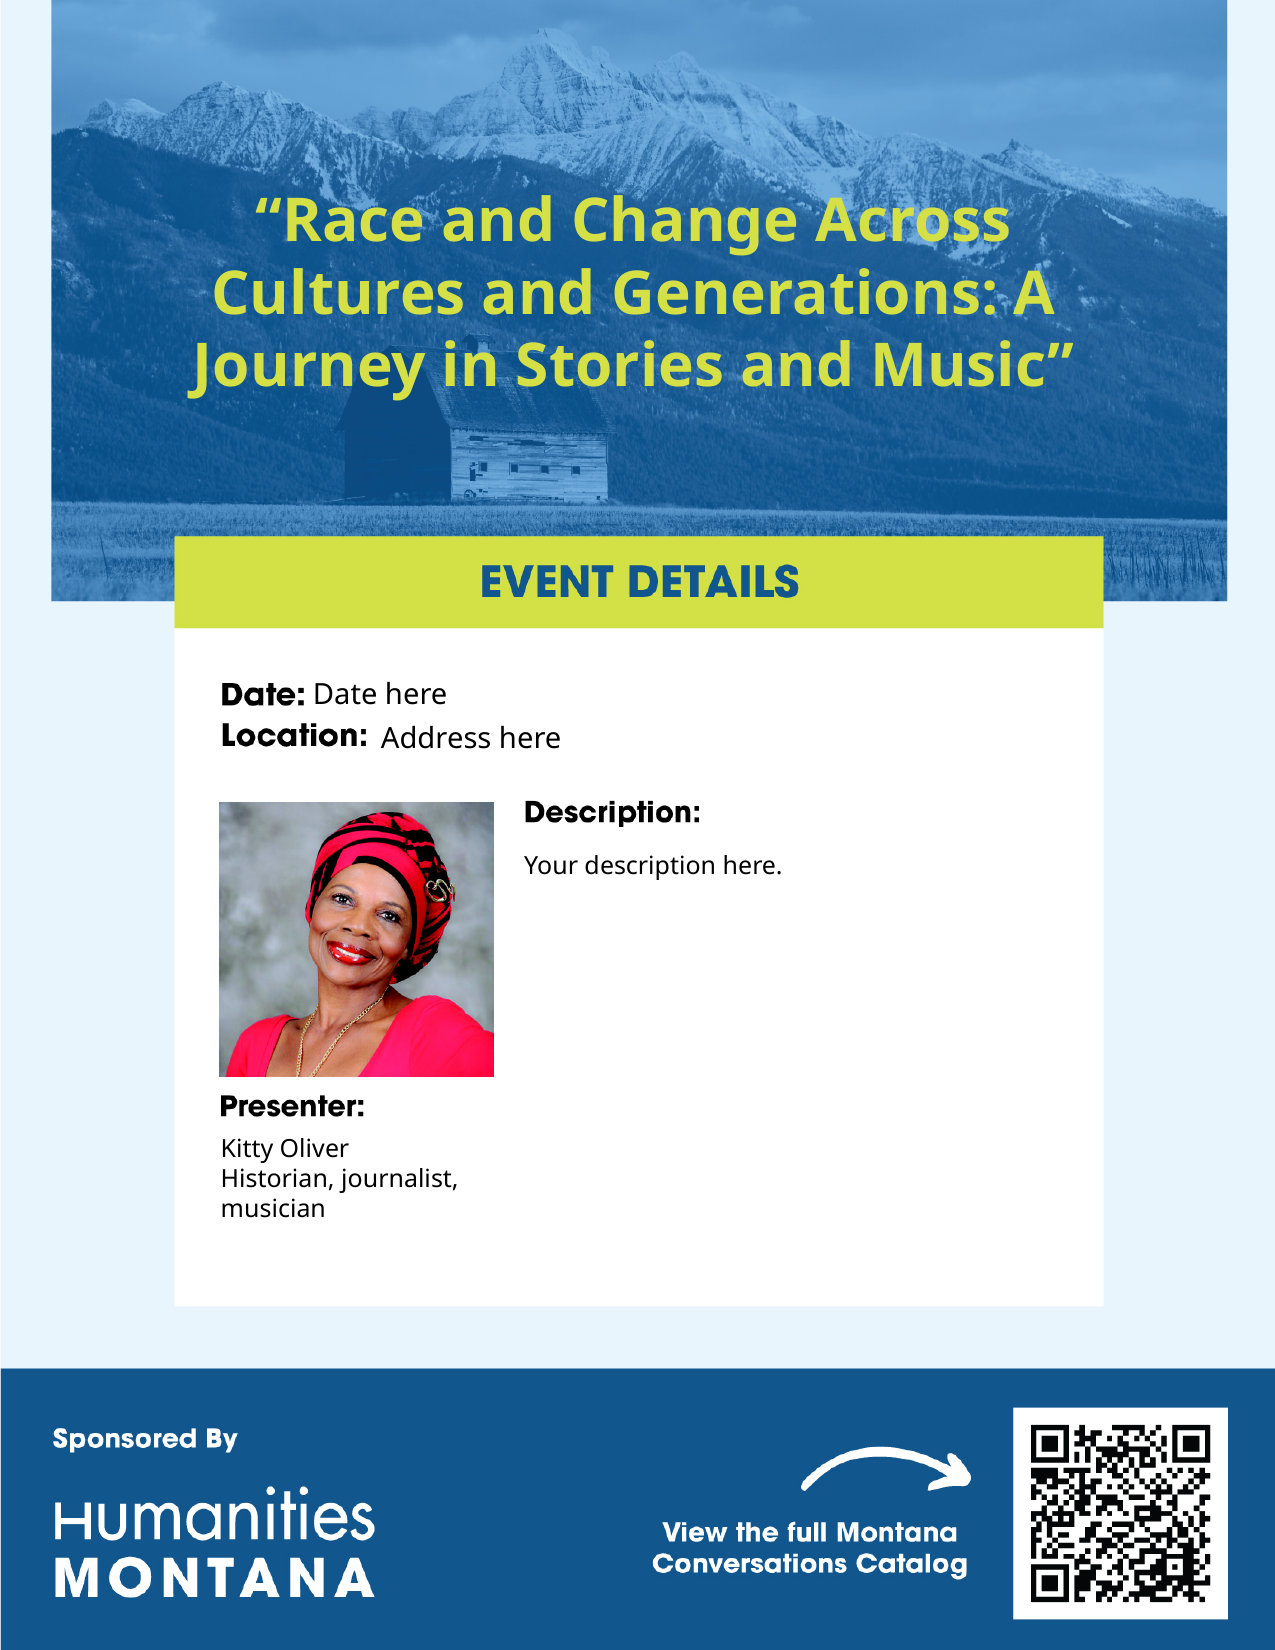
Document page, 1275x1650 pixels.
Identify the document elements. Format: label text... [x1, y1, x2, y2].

text_box [159, 166, 169, 233]
text_box [169, 132, 1099, 166]
text_box Address here [365, 704, 1233, 770]
text_box Date here [297, 660, 932, 726]
text_box “Race and Change Across Cultures and Generations: A Journey in Stories and Music” [169, 166, 1099, 414]
text_box Your description here. [509, 834, 1033, 895]
text_box Kitty Oliver Historian, journalist, musician [205, 1117, 480, 1238]
picture [0, 0, 1275, 1650]
